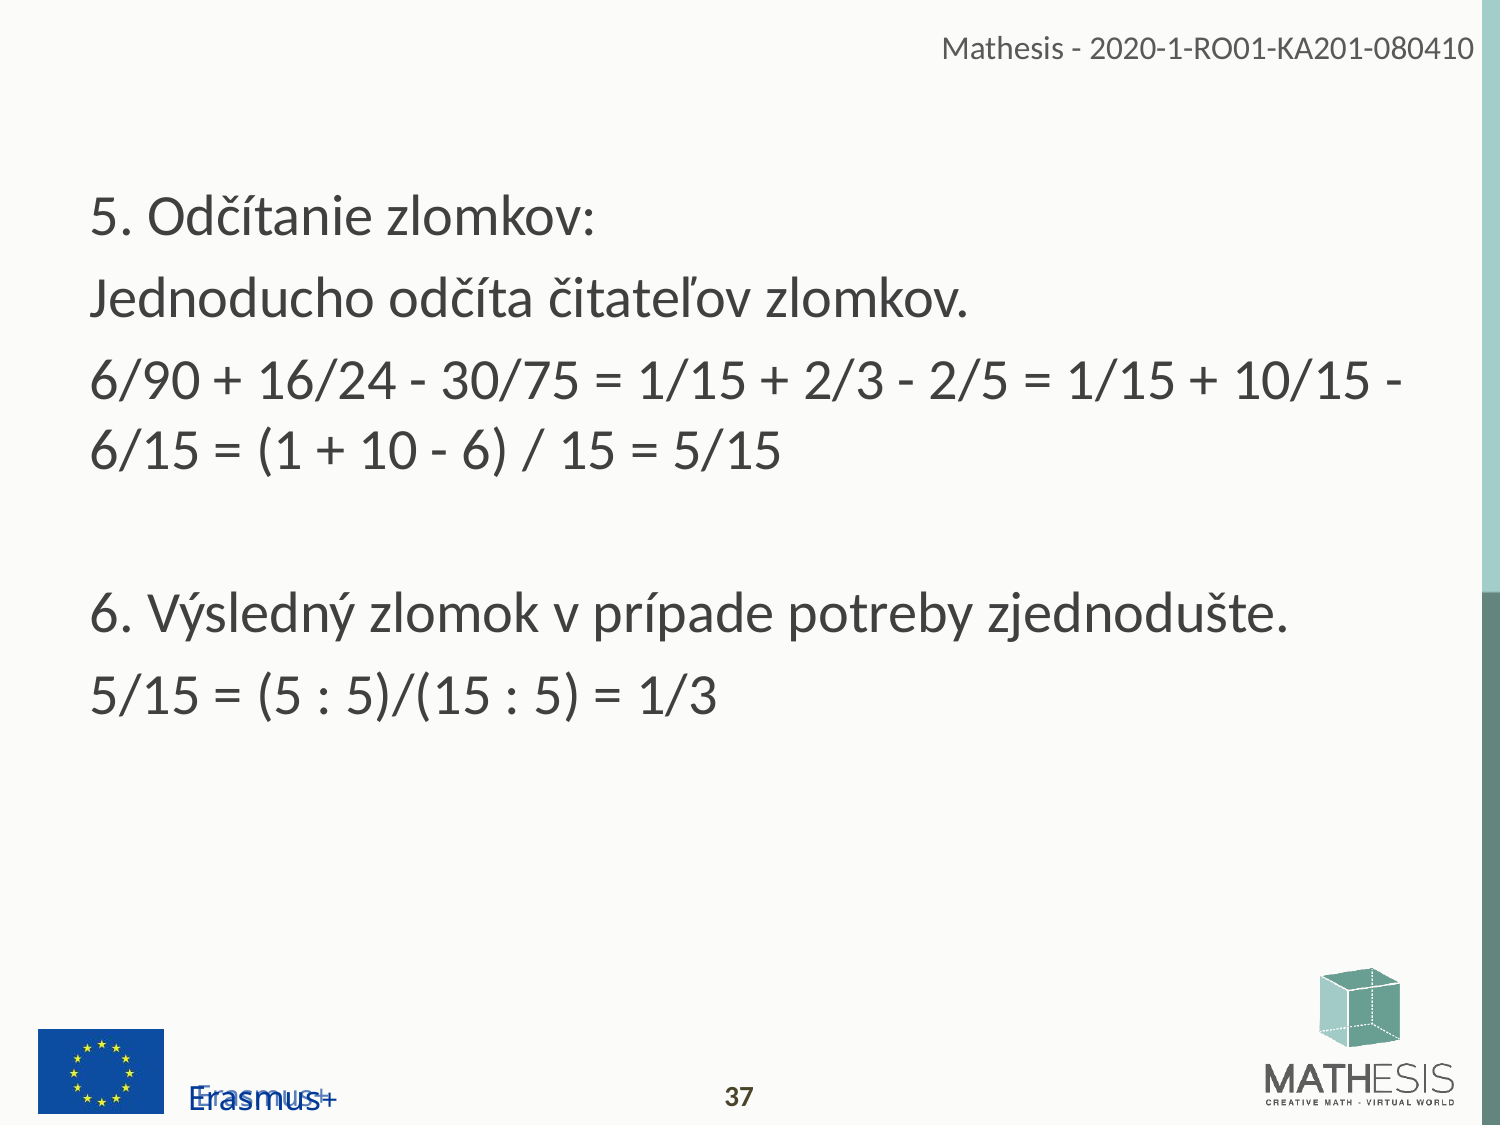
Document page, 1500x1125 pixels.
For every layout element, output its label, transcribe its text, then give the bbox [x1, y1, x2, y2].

picture [38, 1029, 164, 1114]
list 5. Odčítanie zlomkov: Jednoducho odčíta čitateľov zlomkov. 6/90 + 16/24 - 30/75 = 1/15 + 2/3 - 2/5 = 1/15 + 10/15 - 6/15 = (1 + 10 - 6) / 15 = 5/15 6. Výsledný zlomok v prípade potreby zjednodušte. 5/15 = (5 : 5)/(15 : 5) = 1/3 [75, 170, 1425, 762]
